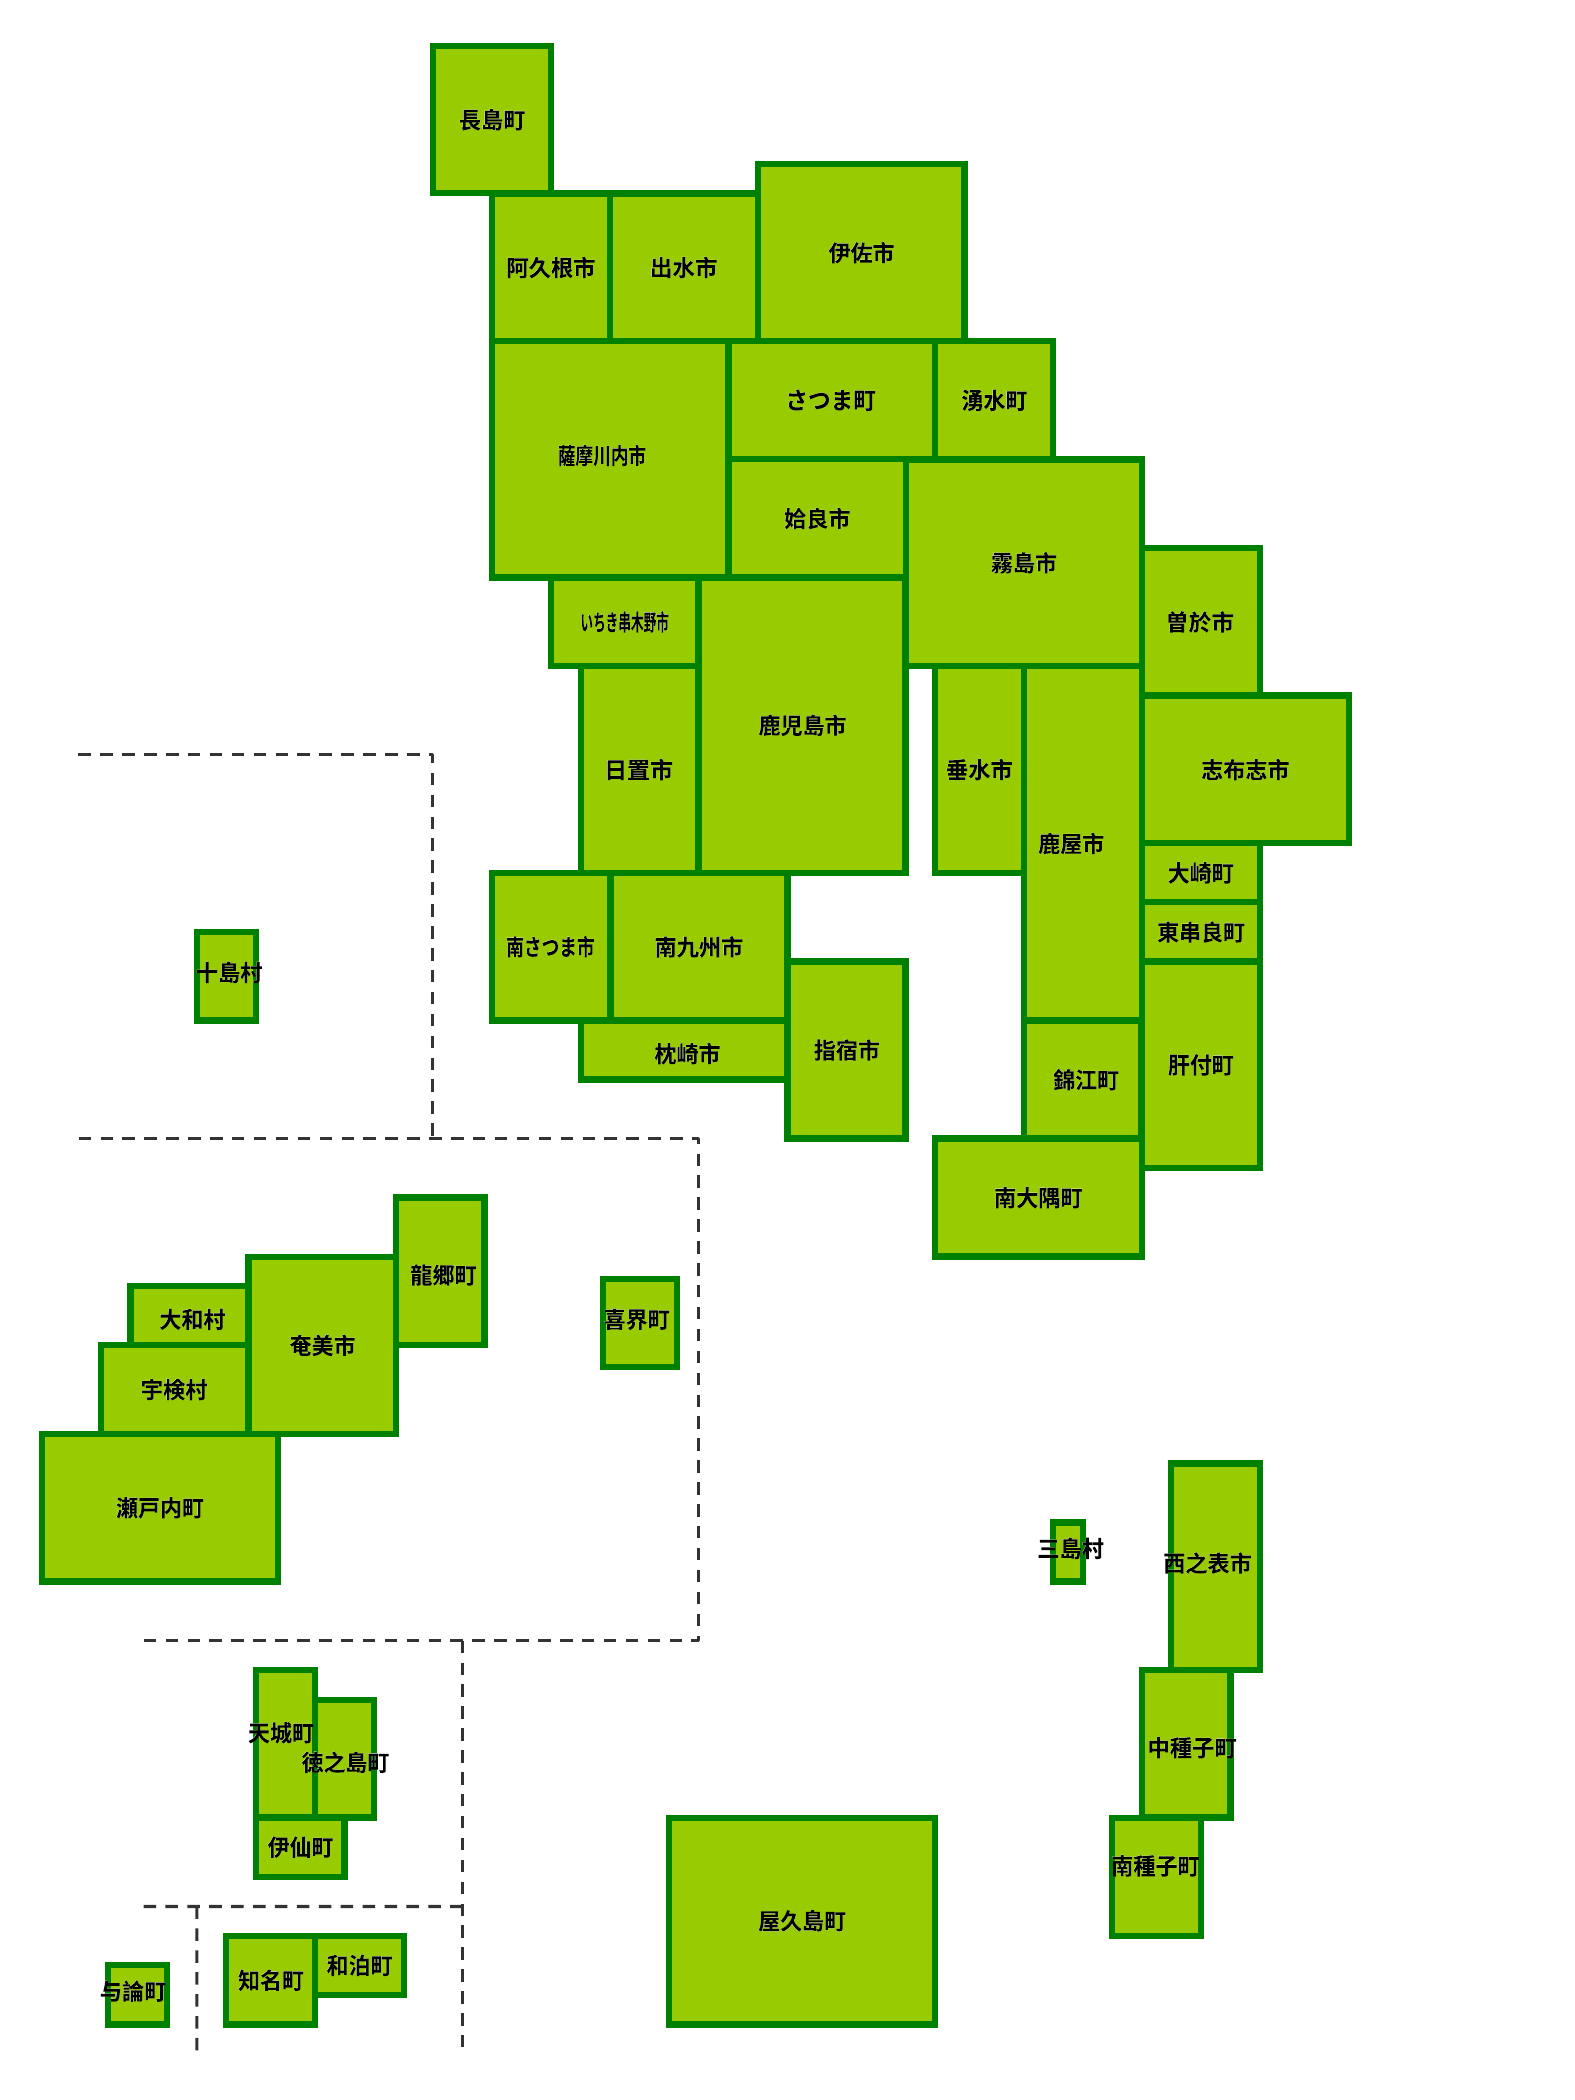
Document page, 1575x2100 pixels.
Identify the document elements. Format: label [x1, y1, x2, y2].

text_box [301, 1750, 390, 1774]
text_box [606, 758, 673, 781]
text_box [41, 45, 1349, 2025]
text_box [159, 1307, 226, 1331]
text_box [1053, 1068, 1119, 1091]
text_box [1167, 1053, 1234, 1076]
text_box [651, 256, 717, 279]
text_box [813, 1038, 880, 1062]
text_box [654, 1042, 720, 1065]
text_box [289, 1334, 356, 1357]
text_box [116, 1496, 204, 1519]
text_box [784, 507, 850, 530]
text_box [141, 1378, 208, 1401]
text_box [558, 444, 646, 467]
text_box [326, 1954, 393, 1977]
text_box [267, 1835, 333, 1859]
text_box [100, 1979, 167, 2003]
text_box [196, 961, 263, 984]
text_box [507, 256, 596, 279]
text_box [655, 935, 743, 958]
text_box [758, 1909, 846, 1933]
text_box [946, 758, 1013, 781]
text_box [237, 1968, 304, 1992]
text_box [1201, 758, 1290, 781]
text_box [1157, 920, 1245, 944]
text_box [990, 551, 1057, 574]
text_box [1163, 1551, 1252, 1575]
text_box [788, 389, 876, 412]
text_box [506, 935, 595, 958]
text_box [1111, 1854, 1200, 1877]
text_box [410, 1263, 477, 1287]
text_box [1167, 610, 1234, 633]
text_box [1148, 1736, 1237, 1759]
text_box [248, 1721, 314, 1744]
text_box [994, 1186, 1083, 1209]
text_box [1038, 832, 1104, 855]
text_box [1167, 861, 1234, 884]
text_box [758, 714, 847, 737]
text_box [459, 108, 525, 131]
text_box [828, 241, 894, 264]
text_box [581, 610, 669, 633]
text_box [603, 1307, 670, 1331]
text_box [961, 389, 1027, 412]
text_box [78, 754, 700, 2055]
text_box [1038, 1537, 1104, 1560]
